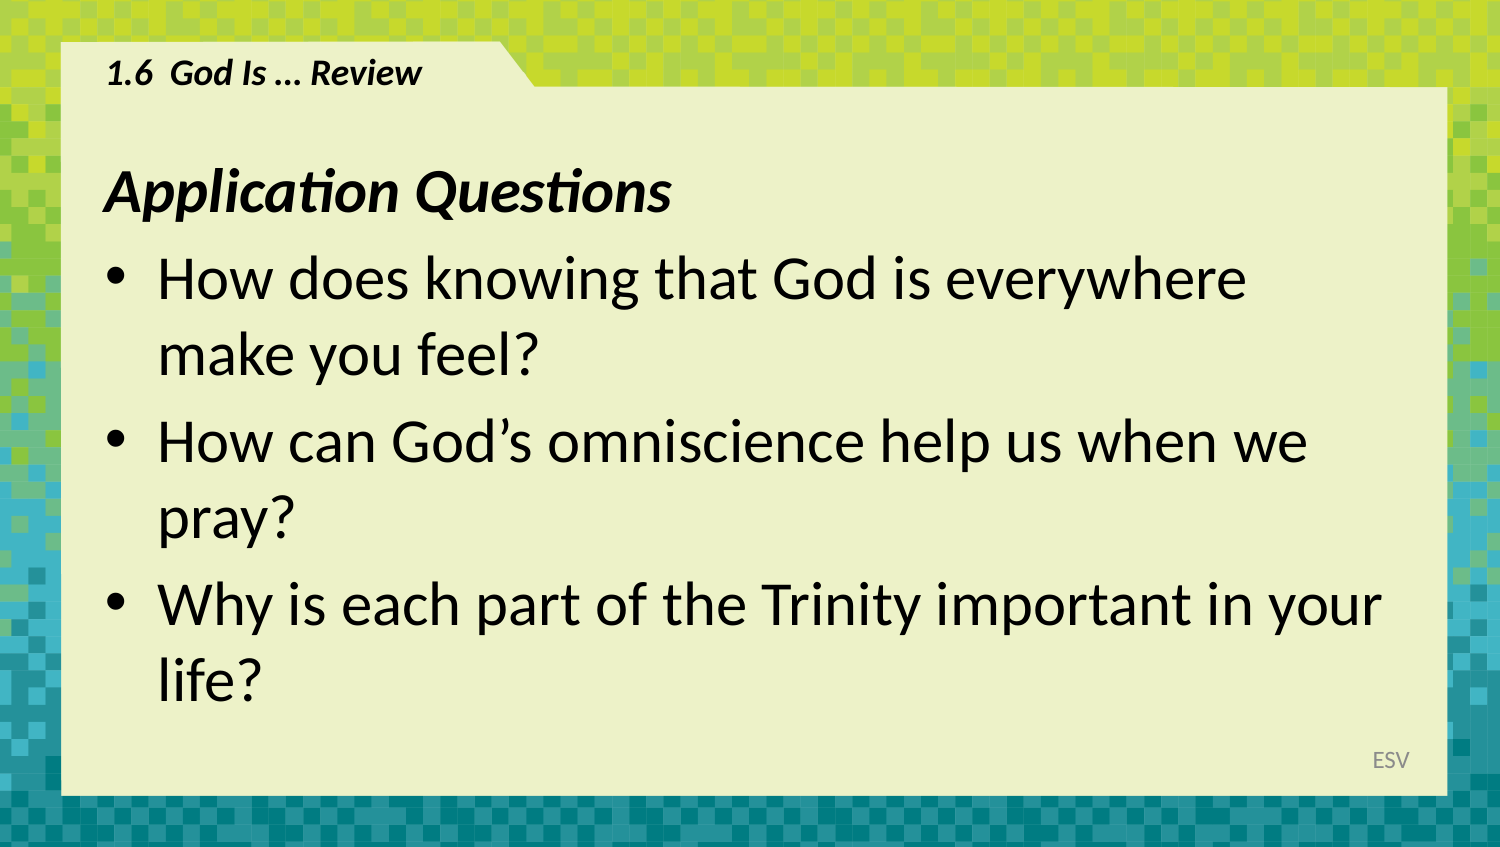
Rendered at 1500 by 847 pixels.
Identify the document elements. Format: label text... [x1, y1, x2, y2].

title 1.6 God Is … Review [89, 33, 1420, 108]
list Application Questions How does knowing that God is everywhere make you feel? How can God’s omniscience help us when we pray? Why is each part of the Trinity important in your life? [89, 141, 1403, 722]
footer ESV [950, 736, 1425, 782]
picture [0, 0, 1500, 847]
